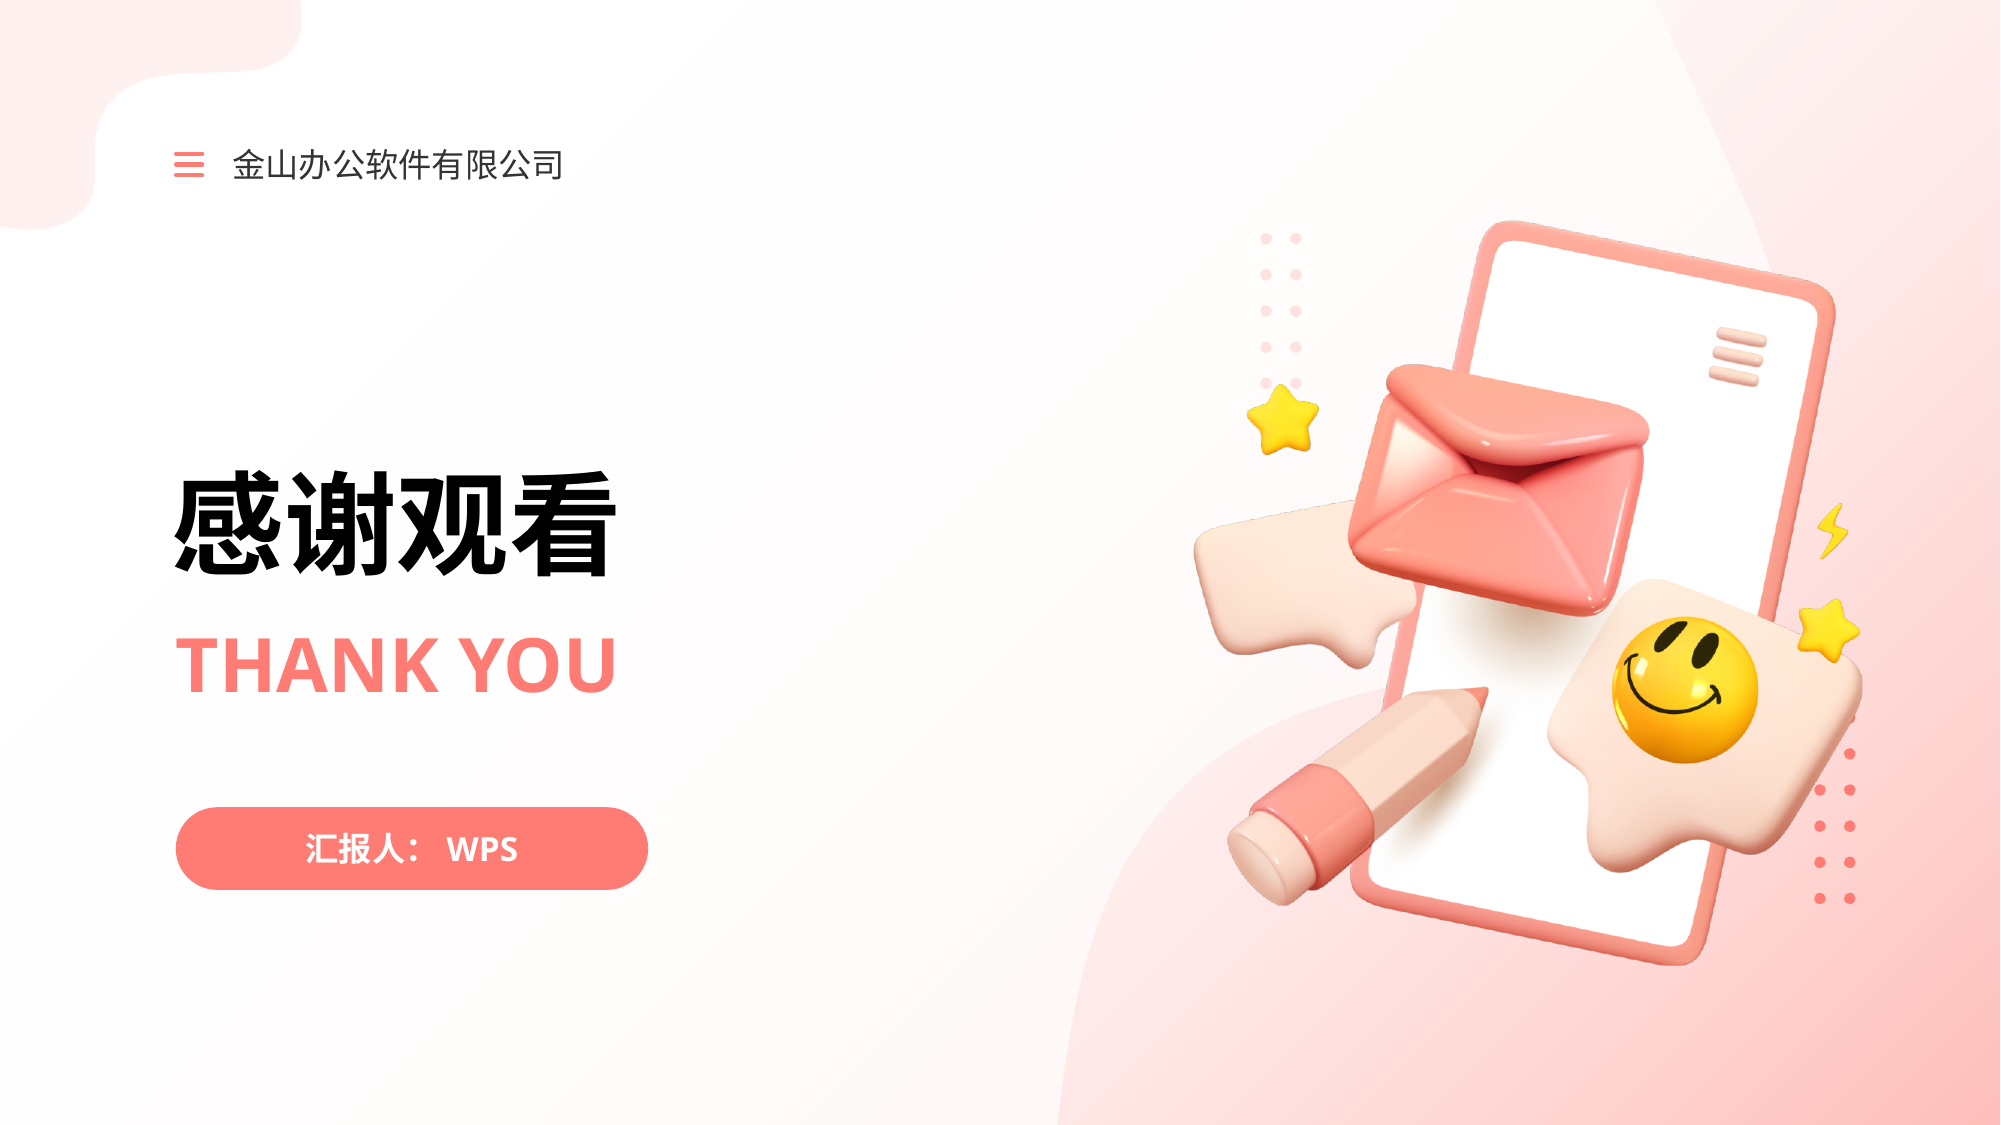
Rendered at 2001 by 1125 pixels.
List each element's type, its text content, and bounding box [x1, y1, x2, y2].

text_box 汇报人：WPS [175, 807, 649, 890]
title 感谢观看 [171, 227, 1126, 590]
picture [1193, 220, 1863, 966]
subtitle Thank you [175, 617, 1130, 777]
list 金山办公软件有限公司 [232, 123, 705, 206]
